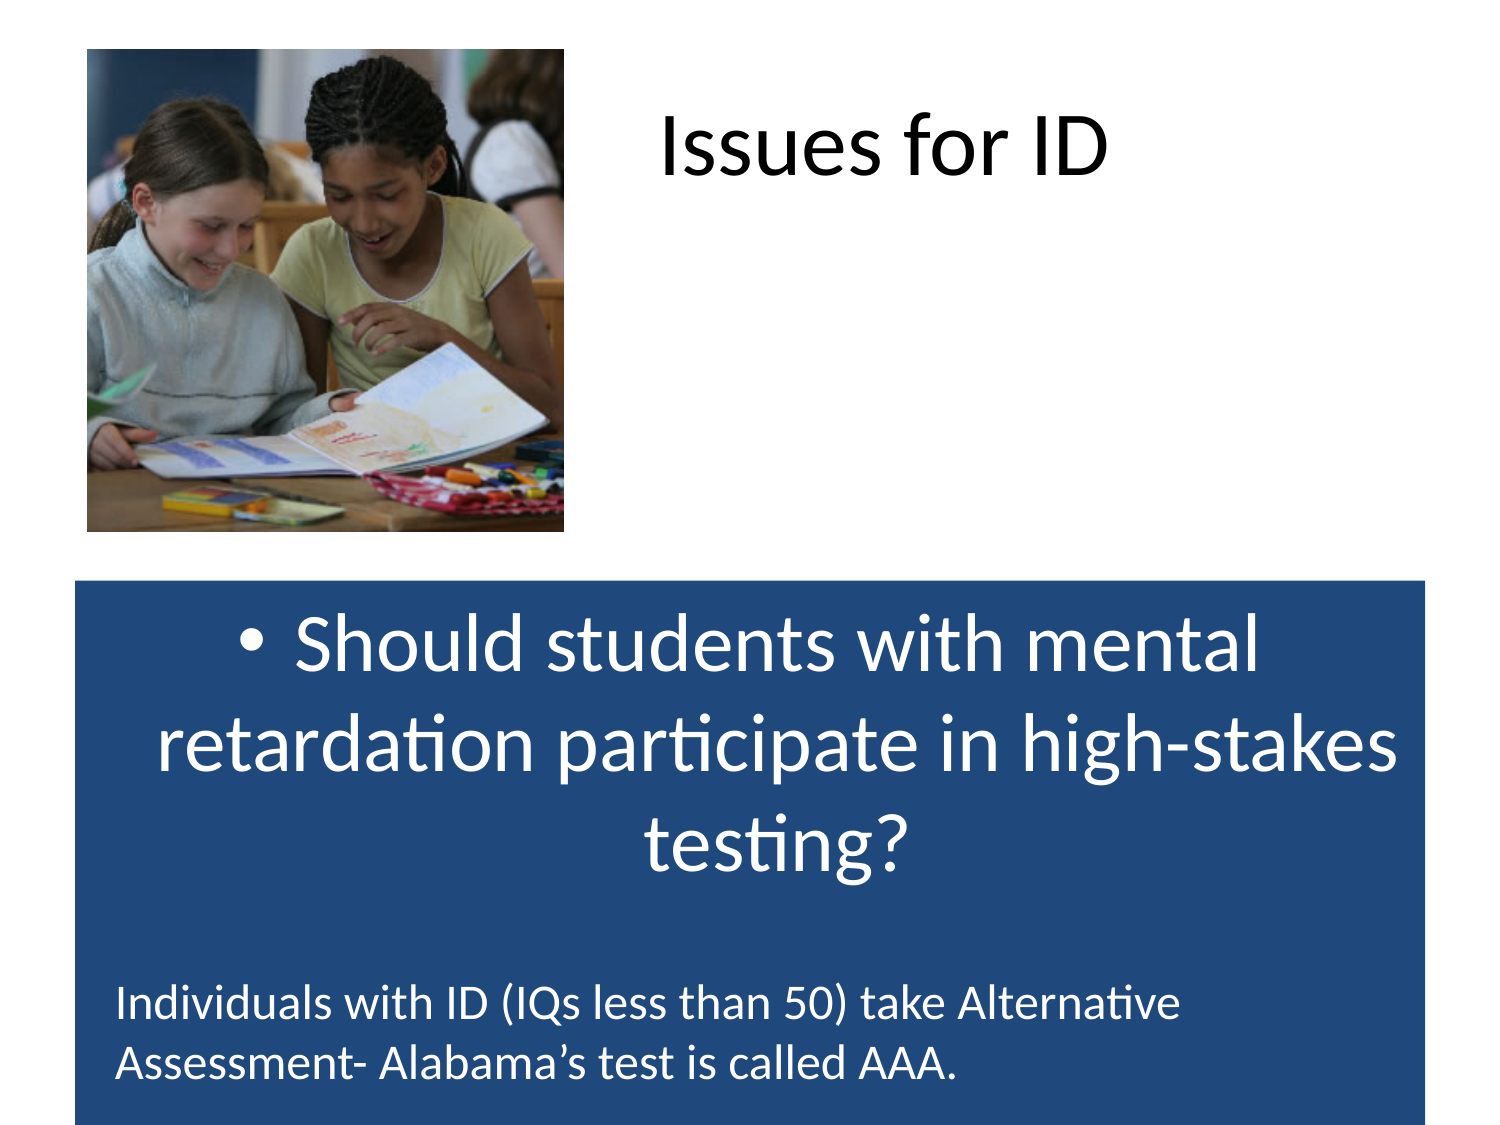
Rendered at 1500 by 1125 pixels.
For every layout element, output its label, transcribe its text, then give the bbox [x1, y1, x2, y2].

title Issues for ID [75, 45, 1425, 233]
list Should students with mental retardation participate in high-stakes testing? [75, 580, 1426, 1125]
text_box Individuals with ID (IQs less than 50) take Alternative Assessment- Alabama’s test is called AAA. [99, 962, 1425, 1098]
picture [87, 49, 565, 532]
